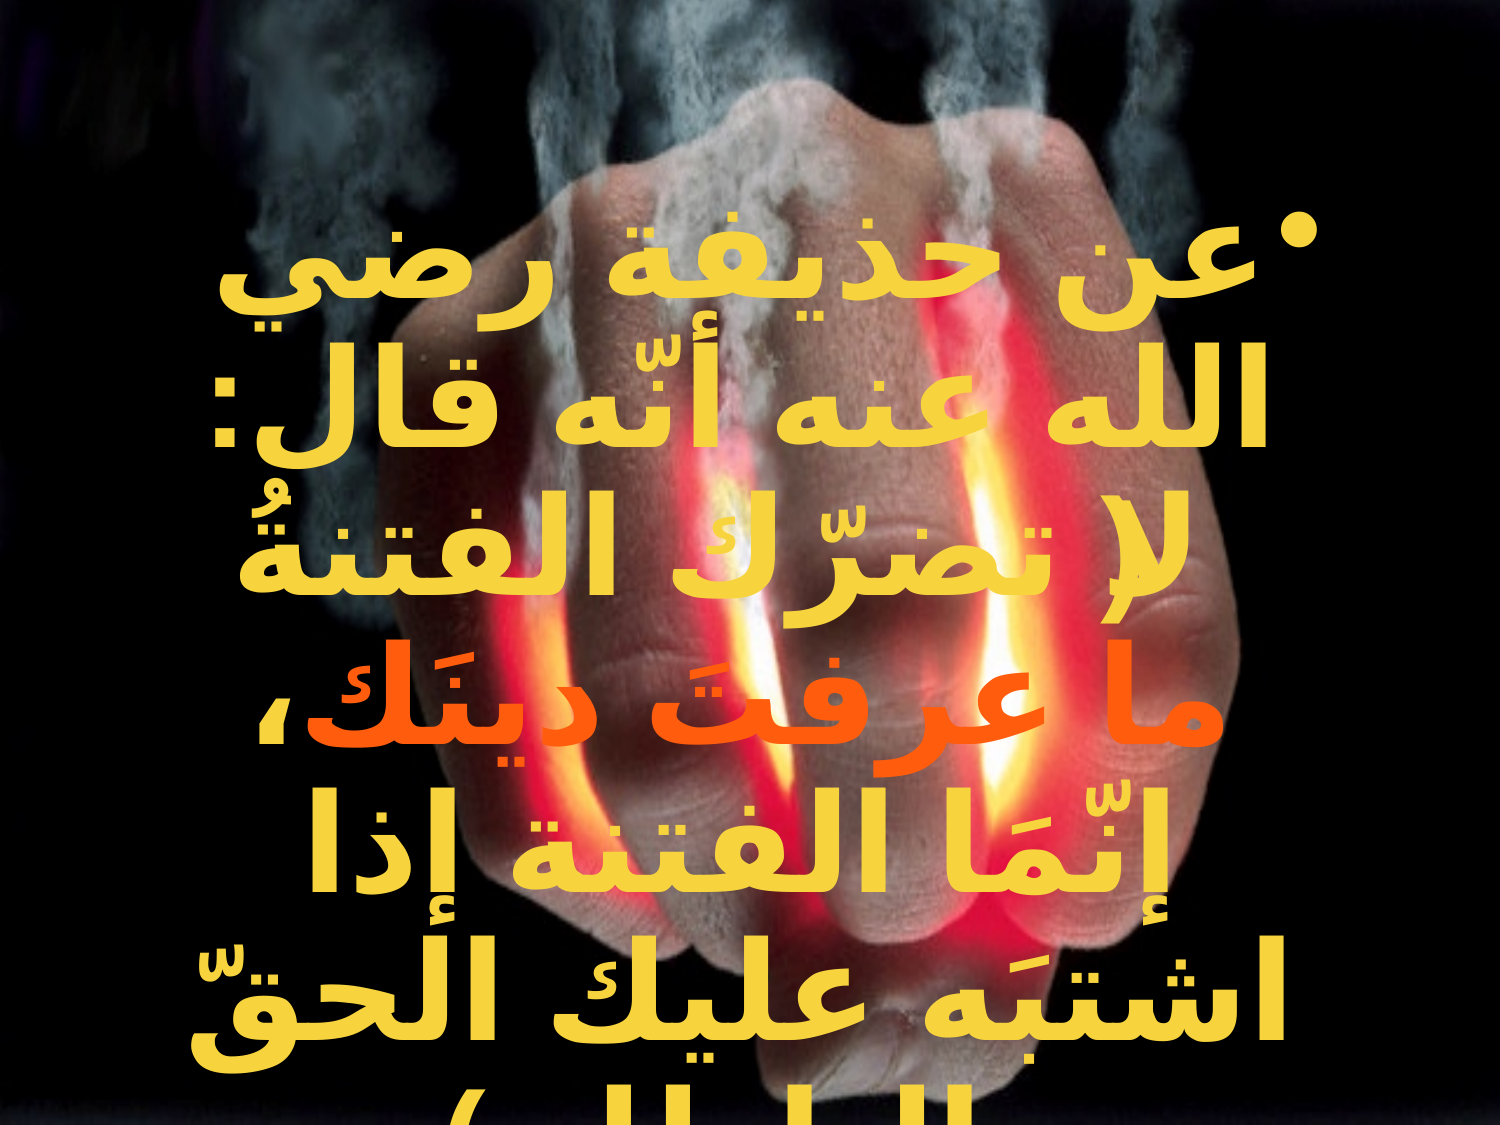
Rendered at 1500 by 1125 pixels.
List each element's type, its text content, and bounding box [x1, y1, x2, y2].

list عن حذيفة رضي الله عنه أنّه قال: (لا تضرّك الفتنةُ ما عرفتَ دينَك، إنّمَا الفتنة إذا اشتبَه عليك الحقّ بالباطل ) البخاري [159, 172, 1379, 970]
picture [0, 0, 1500, 1125]
